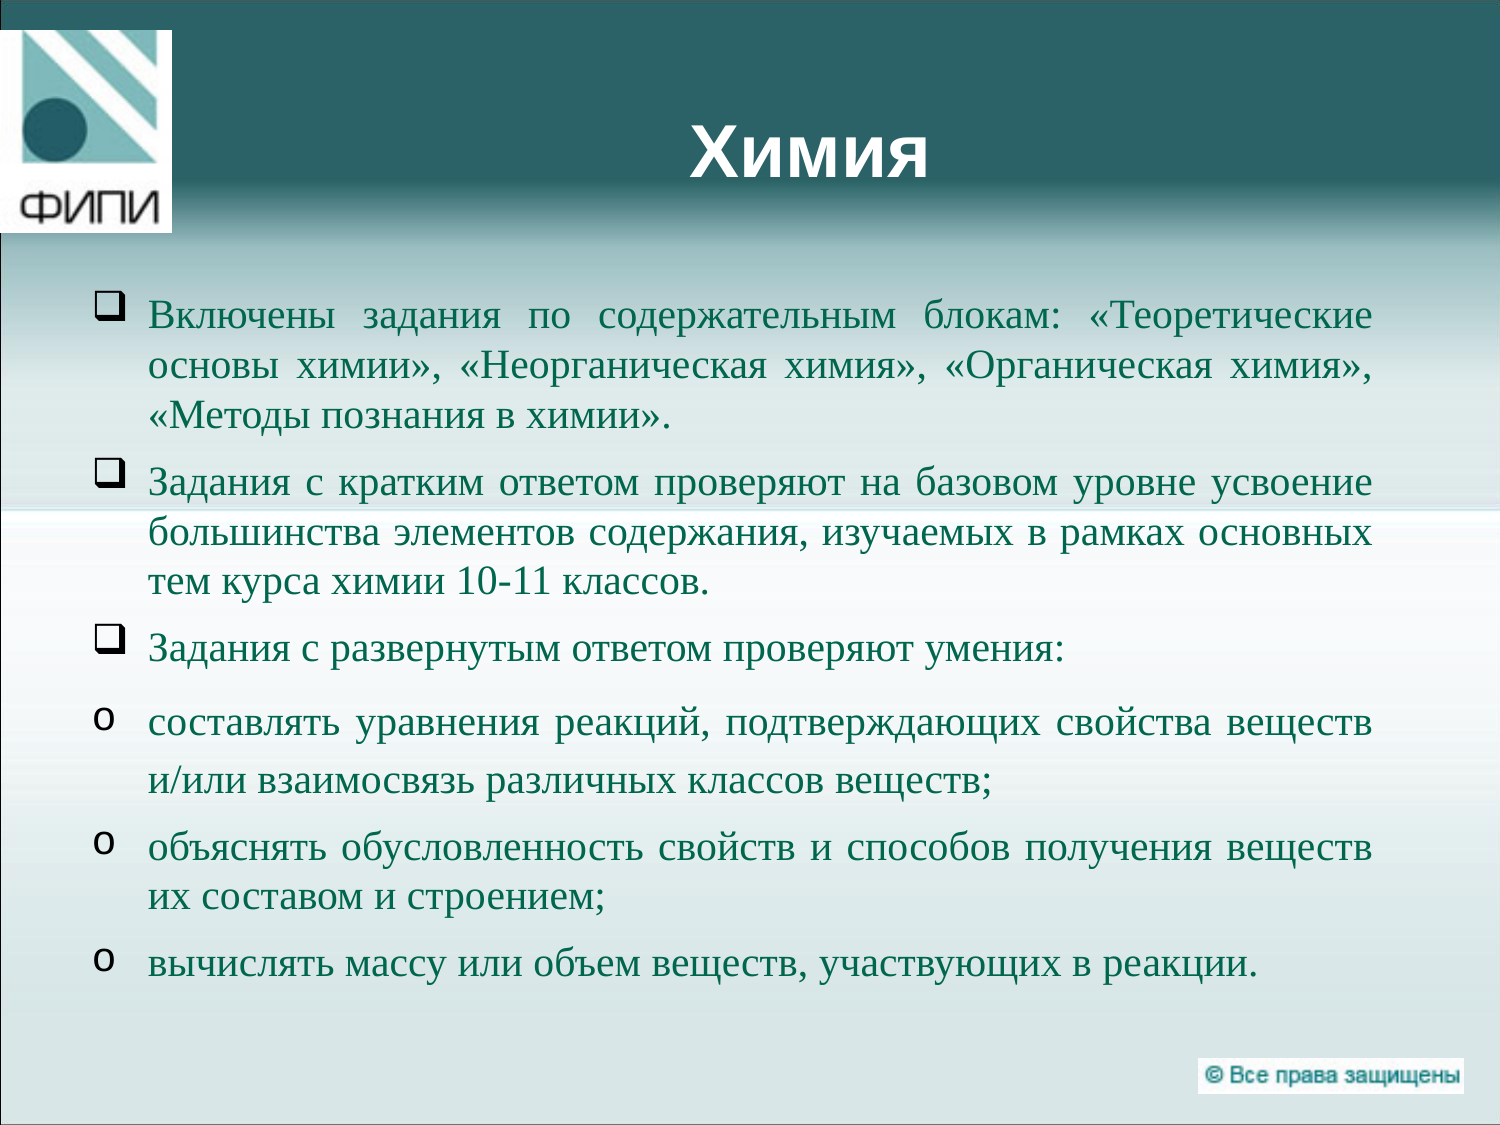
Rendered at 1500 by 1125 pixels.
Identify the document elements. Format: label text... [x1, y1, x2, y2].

title Химия [218, 54, 1403, 242]
picture [0, 0, 1500, 1125]
list Включены задания по содержательным блокам: «Теоретические основы химии», «Неорганическая химия», «Органическая химия», «Методы познания в химии». Задания с кратким ответом проверяют на базовом уровне усвоение большинства элементов содержания, изучаемых в рамках основных тем курса химии 10-11 классов. Задания с развернутым ответом проверяют умения: составлять уравнения реакций, подтверждающих свойства веществ и/или взаимосвязь различных классов веществ; объяснять обусловленность свойств и способов получения веществ их составом и строением; вычислять массу или объем веществ, участвующих в реакции. [76, 278, 1389, 1048]
